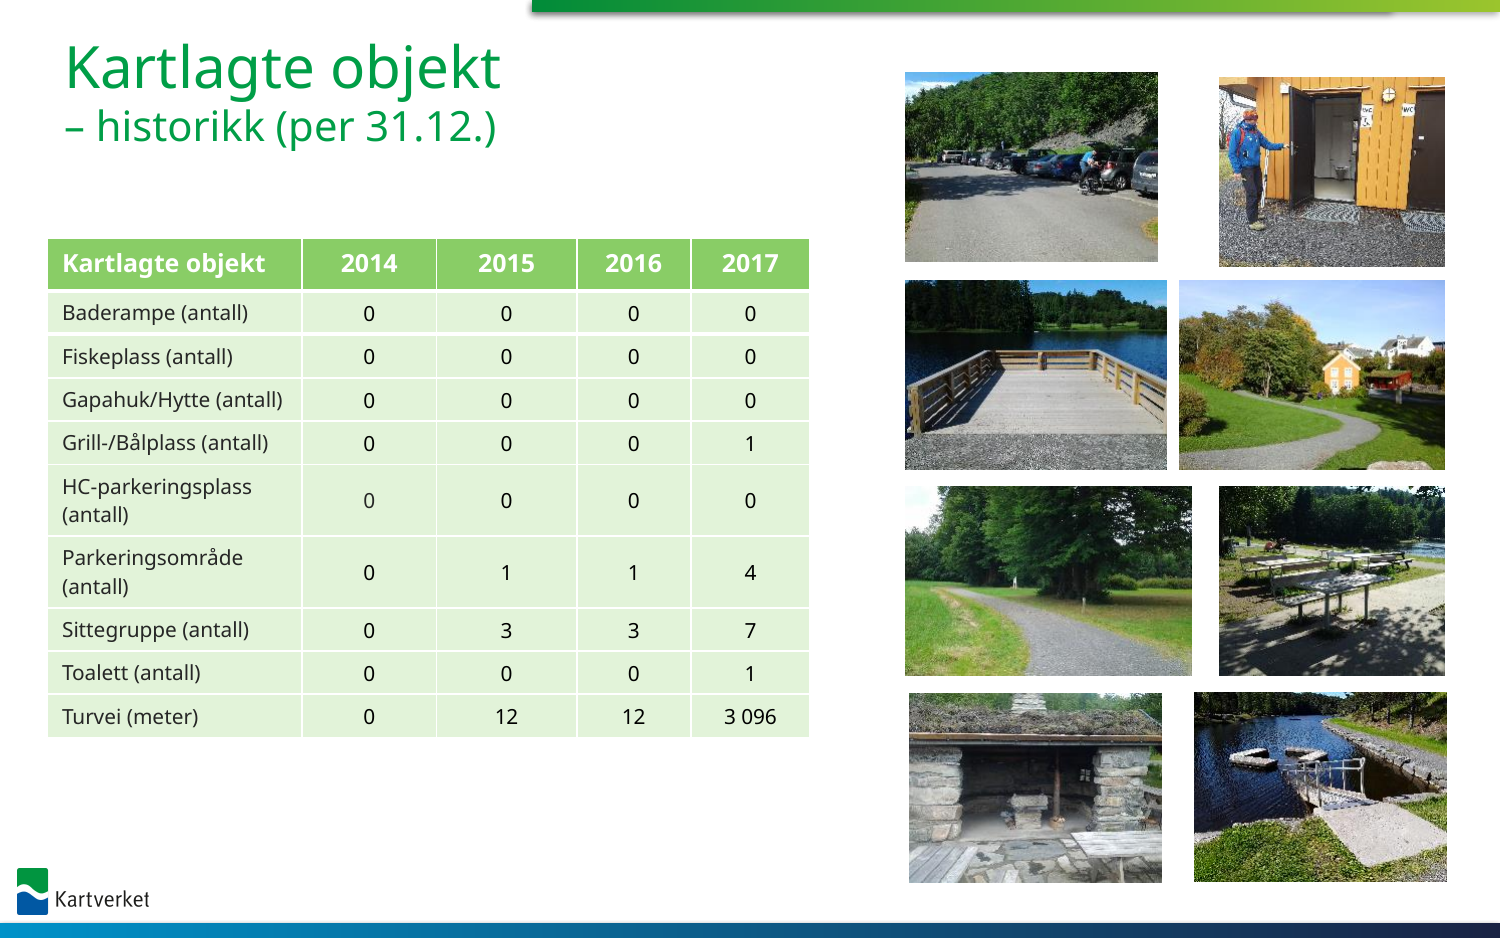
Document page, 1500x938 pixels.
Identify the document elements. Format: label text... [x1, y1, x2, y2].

table_cell 0 [303, 336, 436, 377]
table_cell Sittegruppe (antall) [48, 609, 301, 650]
table_cell Baderampe (antall) [48, 293, 301, 332]
table_cell 0 [437, 465, 576, 535]
table_cell Turvei (meter) [48, 695, 301, 737]
table_cell 12 [437, 695, 576, 737]
table_cell 0 [437, 652, 576, 693]
table_header 2016 [578, 239, 690, 289]
table_cell 0 [578, 422, 690, 464]
table_cell 0 [692, 293, 809, 332]
picture [1219, 77, 1445, 267]
table_cell 3 [437, 609, 576, 650]
table_cell 7 [692, 609, 809, 650]
picture [1179, 280, 1445, 470]
table_cell 0 [303, 379, 436, 420]
table_cell 0 [578, 379, 690, 420]
table_header 2014 [303, 239, 436, 289]
table_cell 0 [437, 336, 576, 377]
table_cell 0 [303, 422, 436, 464]
table_cell 0 [303, 537, 436, 607]
table_cell Gapahuk/Hytte (antall) [48, 379, 301, 420]
table_cell 0 [692, 379, 809, 420]
table_cell Fiskeplass (antall) [48, 336, 301, 377]
table_cell Parkeringsområde (antall) [48, 537, 301, 607]
picture [905, 72, 1158, 262]
table_cell 0 [303, 652, 436, 693]
table_cell 0 [437, 379, 576, 420]
table_header 2015 [437, 239, 576, 289]
table_cell 0 [578, 336, 690, 377]
table_cell 3 096 [692, 695, 809, 737]
table_cell 3 [578, 609, 690, 650]
picture [1219, 486, 1445, 676]
table_cell 1 [692, 652, 809, 693]
table_cell 0 [303, 609, 436, 650]
picture [1194, 692, 1448, 882]
text_box Kartlagte objekt – historikk (per 31.12.) [49, 14, 1431, 158]
table_cell 1 [578, 537, 690, 607]
picture [905, 486, 1193, 676]
table_cell Toalett (antall) [48, 652, 301, 693]
table_cell 0 [578, 652, 690, 693]
table_cell 1 [692, 422, 809, 464]
table_cell Grill-/Bålplass (antall) [48, 422, 301, 464]
table_cell 0 [437, 293, 576, 332]
table_cell 4 [692, 537, 809, 607]
table_header Kartlagte objekt [48, 239, 301, 289]
table_cell 0 [578, 293, 690, 332]
table_cell 0 [692, 465, 809, 535]
table_header 2017 [692, 239, 809, 289]
table_cell 0 [692, 336, 809, 377]
picture [909, 693, 1163, 884]
table_cell 0 [303, 465, 436, 535]
picture [905, 280, 1167, 470]
table_cell 1 [437, 537, 576, 607]
table_cell 12 [578, 695, 690, 737]
table_cell 0 [578, 465, 690, 535]
table_cell 0 [303, 293, 436, 332]
table_cell HC-parkeringsplass (antall) [48, 465, 301, 535]
table_cell 0 [303, 695, 436, 737]
table_cell 0 [437, 422, 576, 464]
